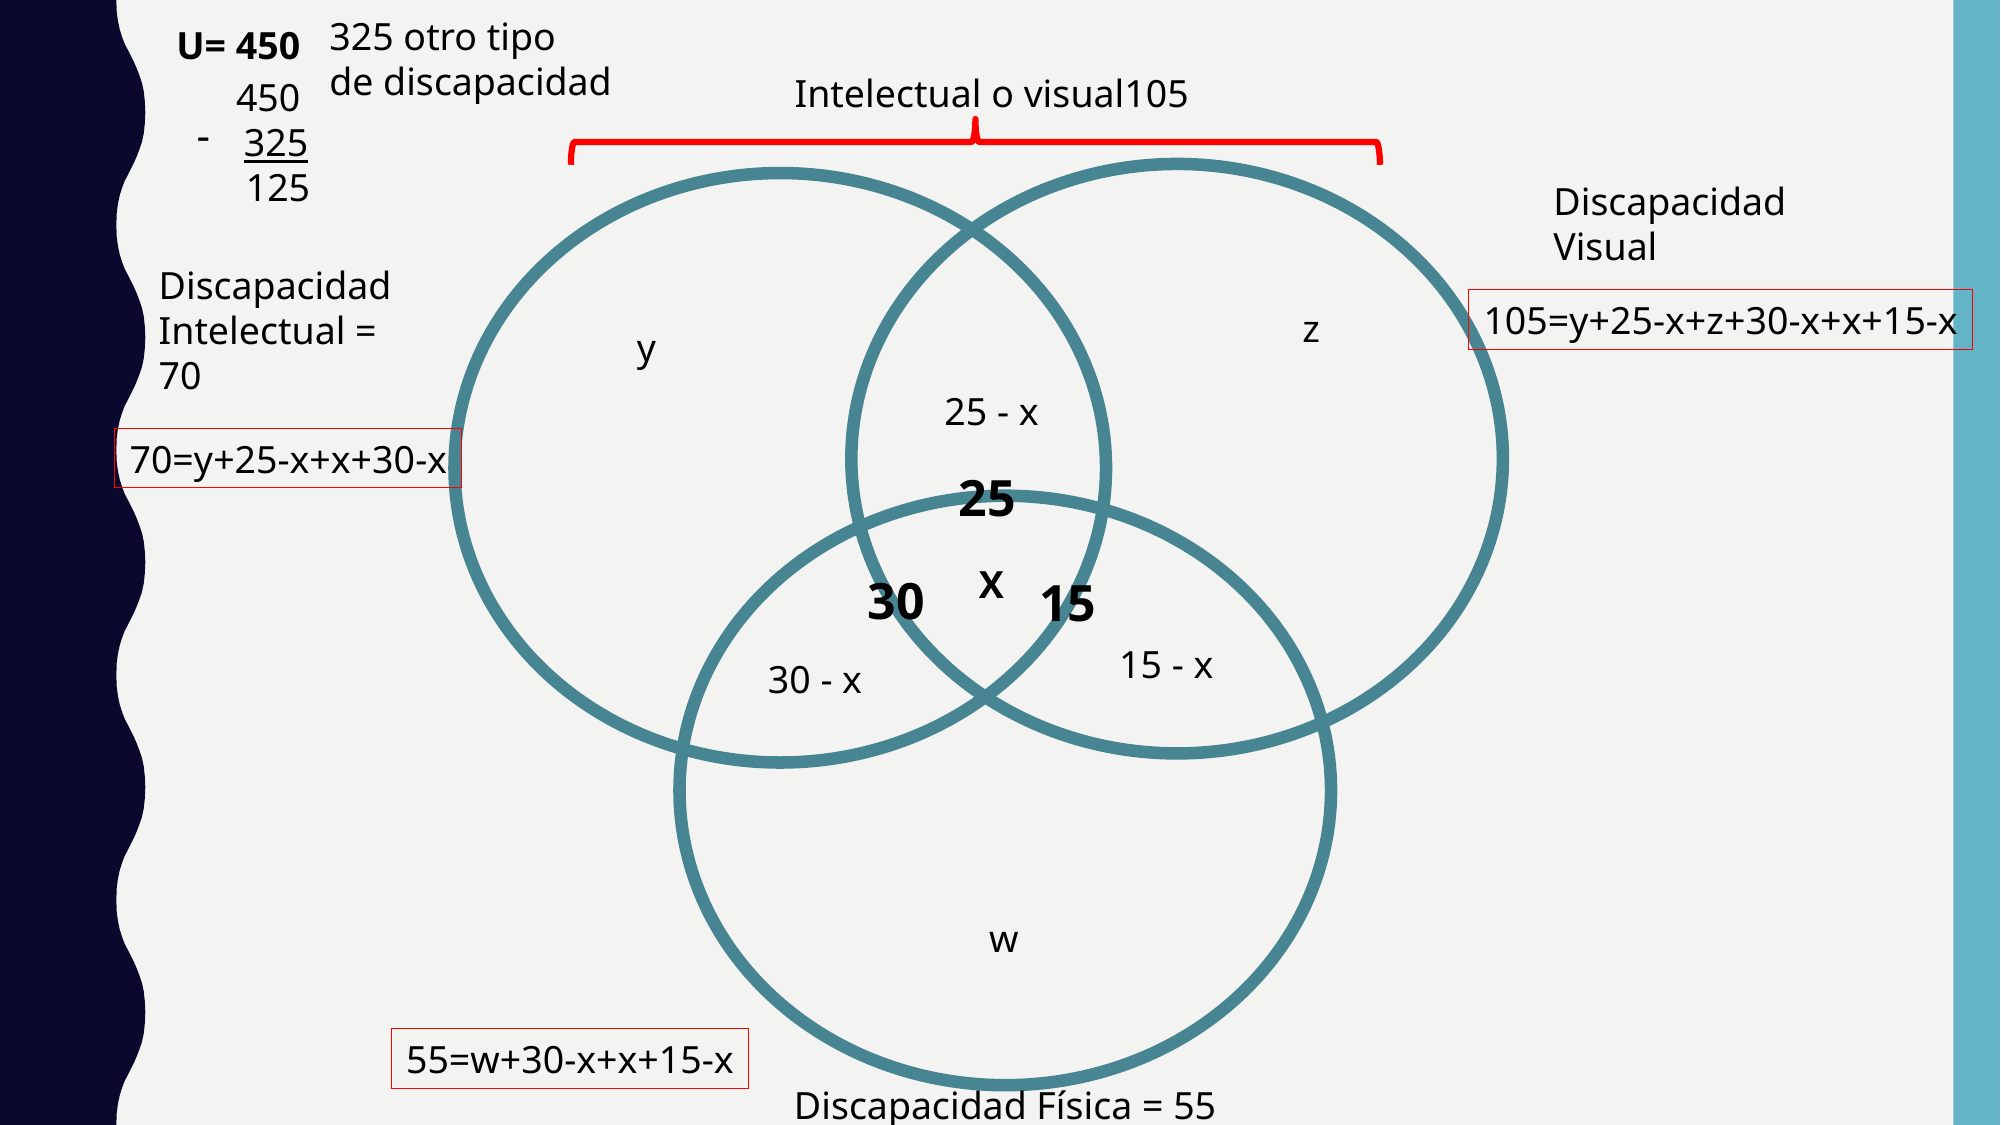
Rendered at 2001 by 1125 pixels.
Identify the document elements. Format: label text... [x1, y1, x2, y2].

text_box 450 325 125 [182, 66, 326, 217]
text_box Intelectual o visual105 [779, 62, 1205, 123]
text_box 105=y+25-x+z+30-x+x+15-x [1468, 289, 1973, 350]
text_box 25 - x [929, 380, 1054, 441]
text_box w [974, 907, 1034, 967]
text_box z [1287, 297, 1335, 358]
text_box [454, 171, 972, 750]
text_box 15 - x [1104, 634, 1229, 694]
text_box [570, 123, 1381, 165]
text_box U= 450 [161, 14, 314, 75]
text_box Discapacidad Intelectual = 70 [143, 254, 442, 405]
text_box 70=y+25-x+x+30-x [114, 428, 462, 488]
text_box y [622, 316, 671, 376]
text_box Discapacidad Física = 55 [779, 1074, 1232, 1125]
text_box 325 otro tipo de discapacidad [314, 6, 627, 111]
text_box 30 - x [753, 648, 877, 709]
text_box 30 [853, 562, 976, 638]
text_box Discapacidad Visual [1538, 170, 1811, 276]
text_box 25 [944, 458, 1067, 534]
text_box [678, 499, 1333, 1074]
text_box 55=w+30-x+x+15-x [391, 1028, 749, 1089]
text_box 15 [1024, 564, 1147, 640]
text_box [850, 165, 1504, 723]
text_box X [964, 554, 1019, 614]
